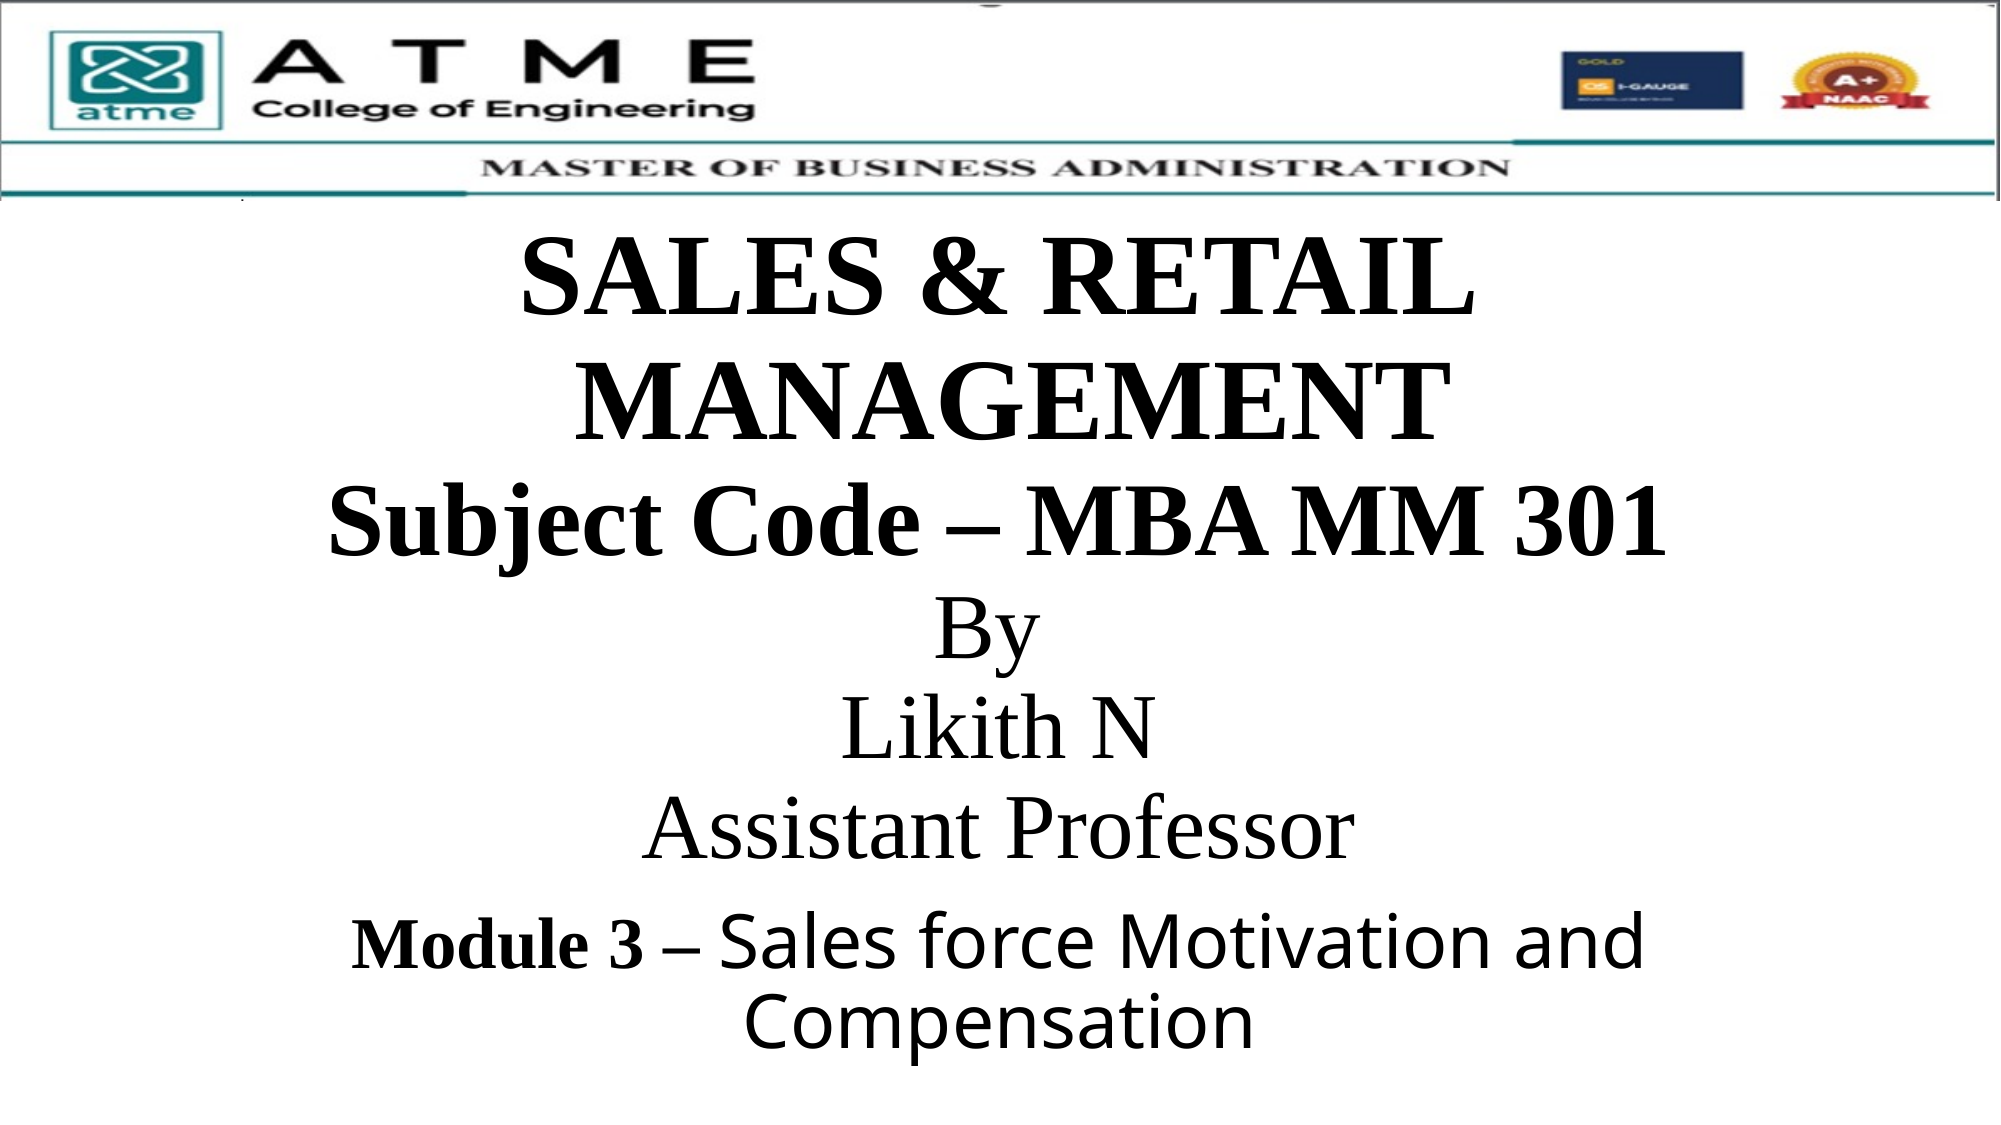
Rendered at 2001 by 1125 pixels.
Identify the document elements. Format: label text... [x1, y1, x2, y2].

picture [0, 0, 2000, 201]
subtitle Module 3 – Sales force Motivation and Compensation [249, 861, 1750, 1108]
title SALES & RETAIL MANAGEMENT Subject Code – MBA MM 301 By Likith N Assistant Professor [60, 204, 1938, 887]
